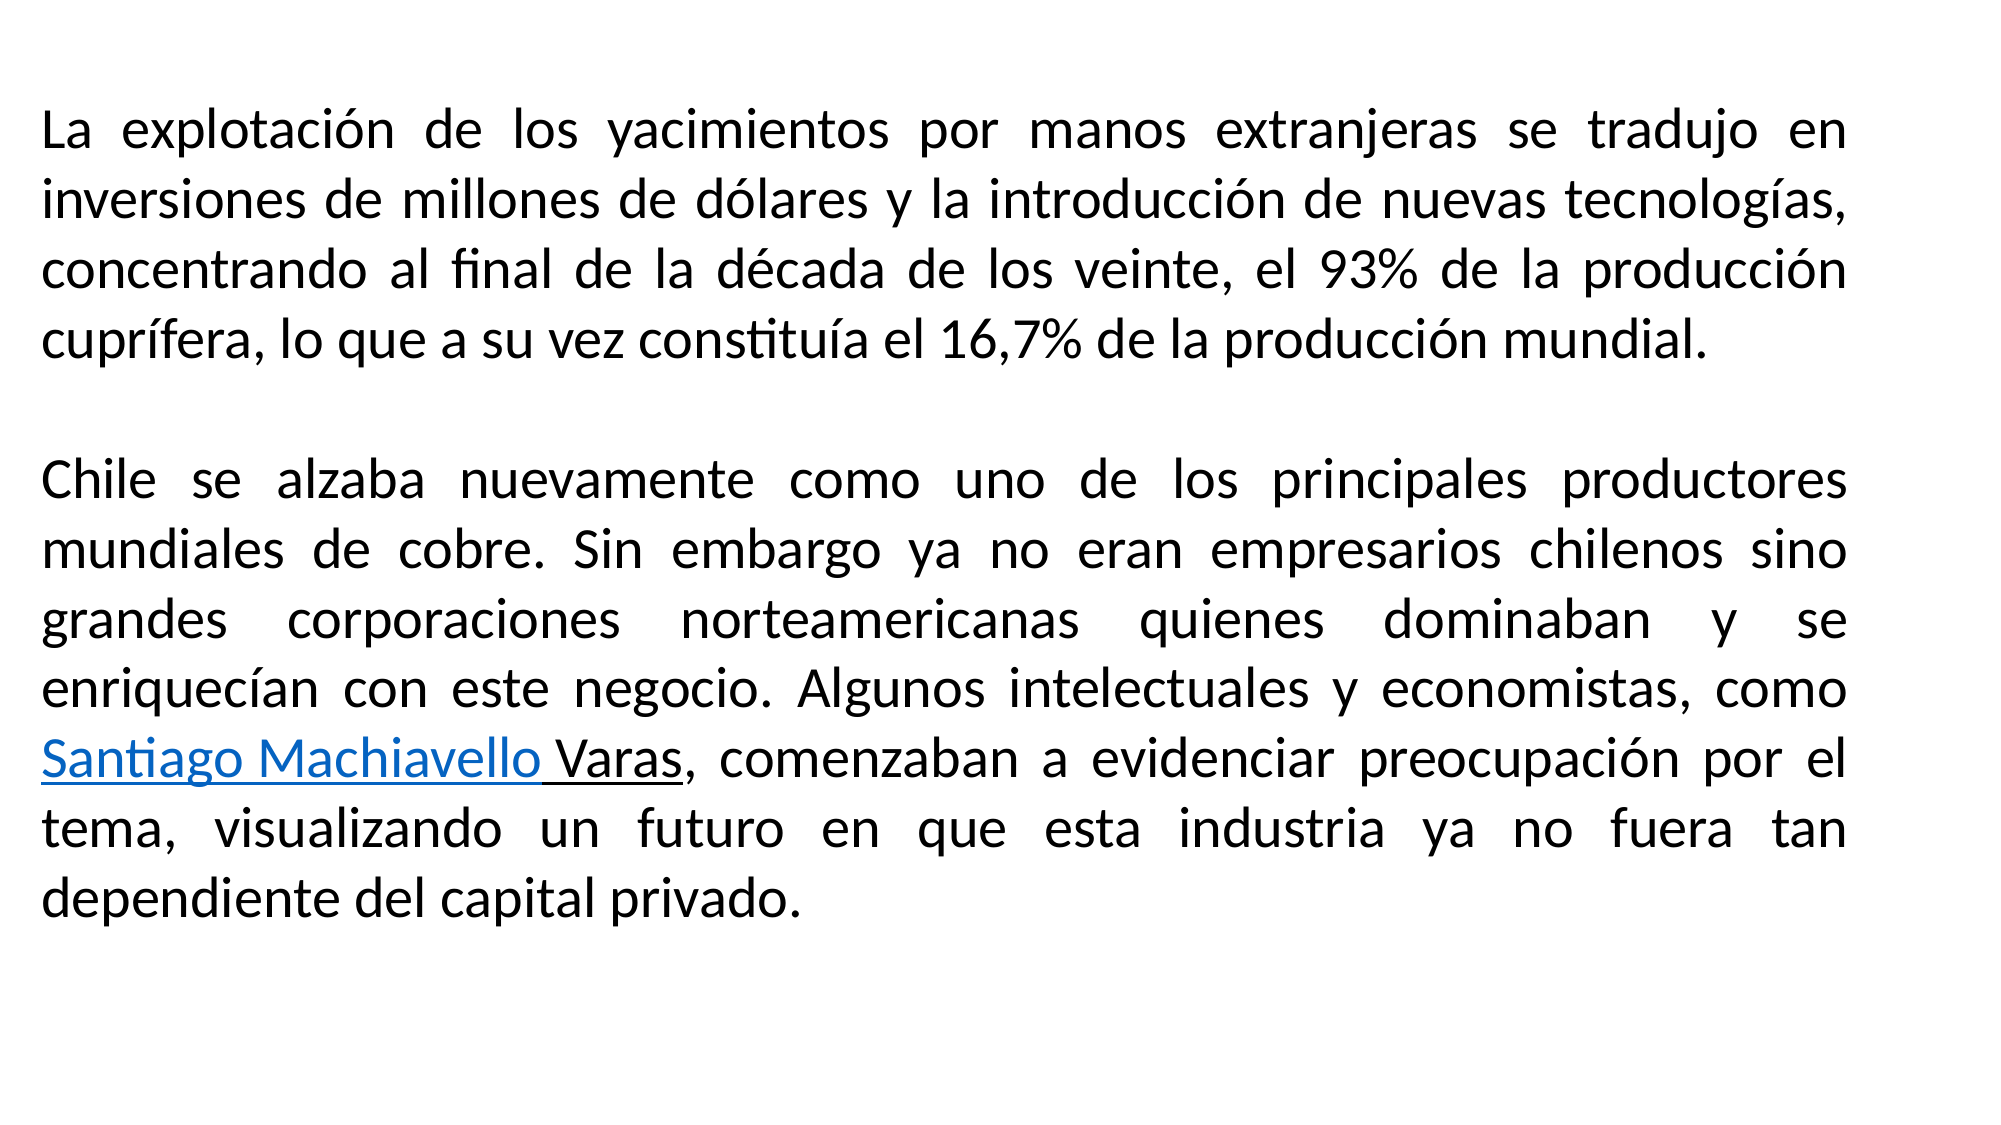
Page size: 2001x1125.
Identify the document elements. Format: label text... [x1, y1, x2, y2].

text_box La explotación de los yacimientos por manos extranjeras se tradujo en inversiones de millones de dólares y la introducción de nuevas tecnologías, concentrando al final de la década de los veinte, el 93% de la producción cuprífera, lo que a su vez constituía el 16,7% de la producción mundial. Chile se alzaba nuevamente como uno de los principales productores mundiales de cobre. Sin embargo ya no eran empresarios chilenos sino grandes corporaciones norteamericanas quienes dominaban y se enriquecían con este negocio. Algunos intelectuales y economistas, como Santiago Machiavello Varas, comenzaban a evidenciar preocupación por el tema, visualizando un futuro en que esta industria ya no fuera tan dependiente del capital privado. [26, 37, 1864, 937]
